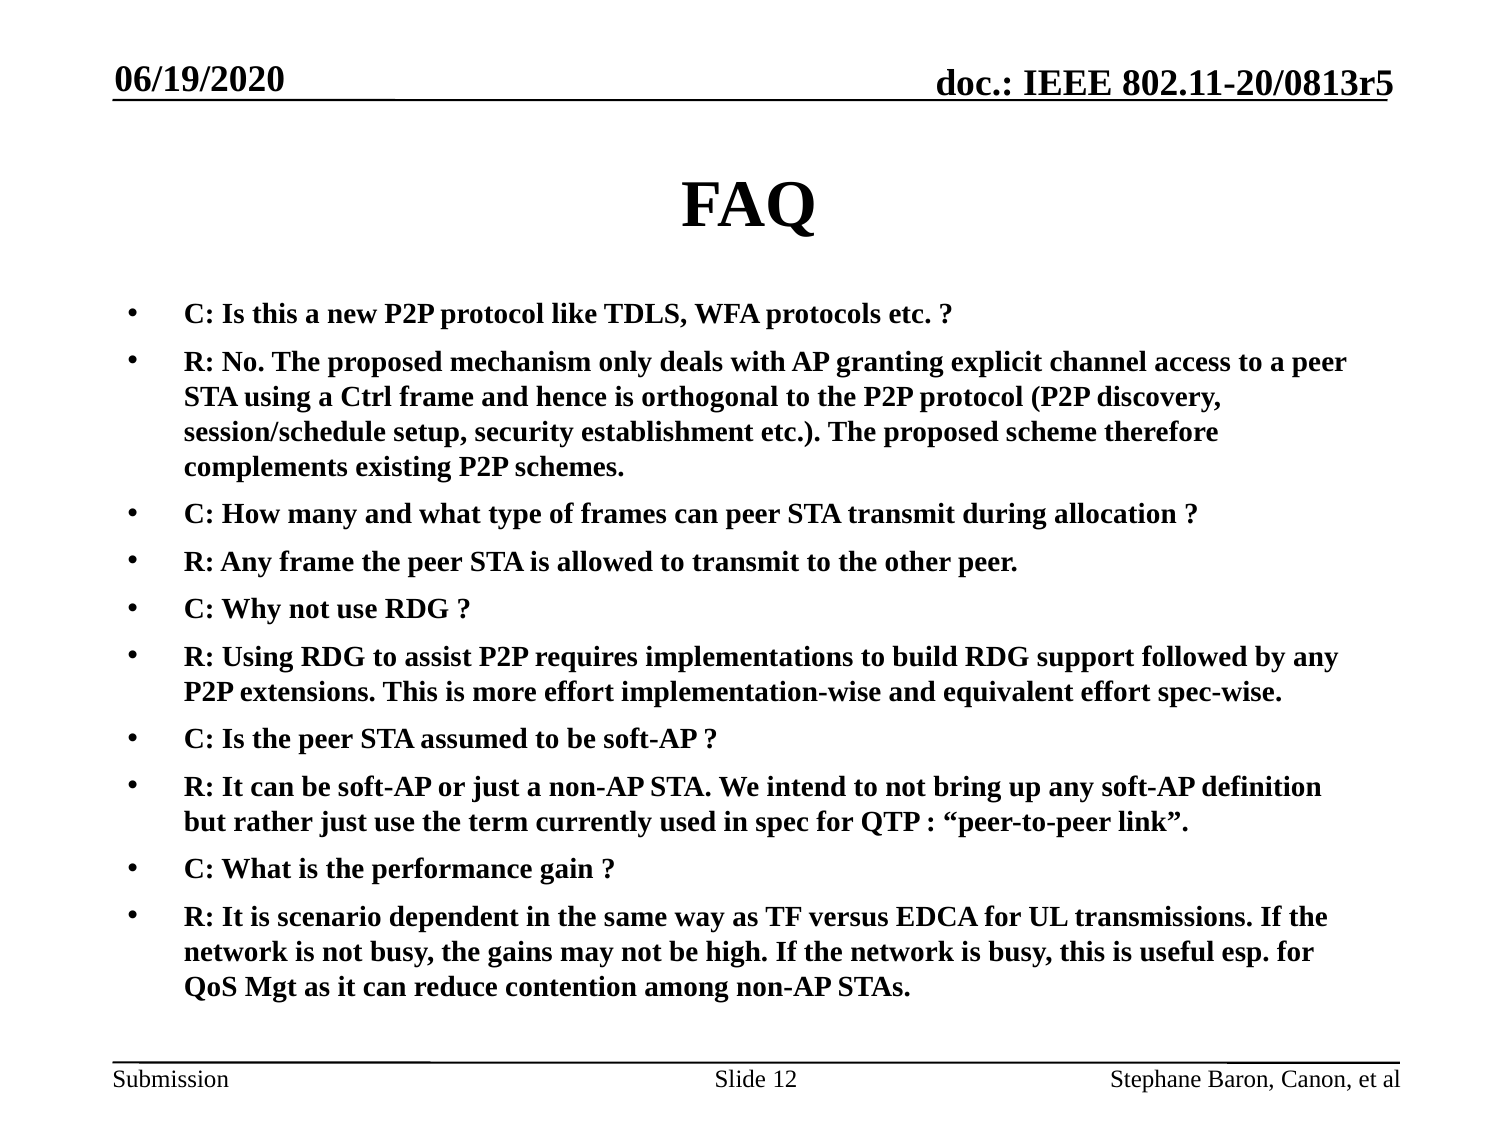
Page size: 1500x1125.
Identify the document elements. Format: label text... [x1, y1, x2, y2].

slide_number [114, 54, 423, 100]
footer Stephane Baron, Canon, et al [878, 1061, 1402, 1093]
slide_number Slide 12 [712, 1061, 800, 1123]
list C: Is this a new P2P protocol like TDLS, WFA protocols etc. ? R: No. The proposed mechanism only deals with AP granting explicit channel access to a peer STA using a Ctrl frame and hence is orthogonal to the P2P protocol (P2P discovery, session/schedule setup, security establishment etc.). The proposed scheme therefore complements existing P2P schemes. C: How many and what type of frames can peer STA transmit during allocation ? R: Any frame the peer STA is allowed to transmit to the other peer. C: Why not use RDG ? R: Using RDG to assist P2P requires implementations to build RDG support followed by any P2P extensions. This is more effort implementation-wise and equivalent effort spec-wise. C: Is the peer STA assumed to be soft-AP ? R: It can be soft-AP or just a non-AP STA. We intend to not bring up any soft-AP definition but rather just use the term currently used in spec for QTP : “peer-to-peer link”. C: What is the performance gain ? R: It is scenario dependent in the same way as TF versus EDCA for UL transmissions. If the network is not busy, the gains may not be high. If the network is busy, this is useful esp. for QoS Mgt as it can reduce contention among non-AP STAs. [112, 286, 1388, 963]
title FAQ [112, 112, 1388, 286]
